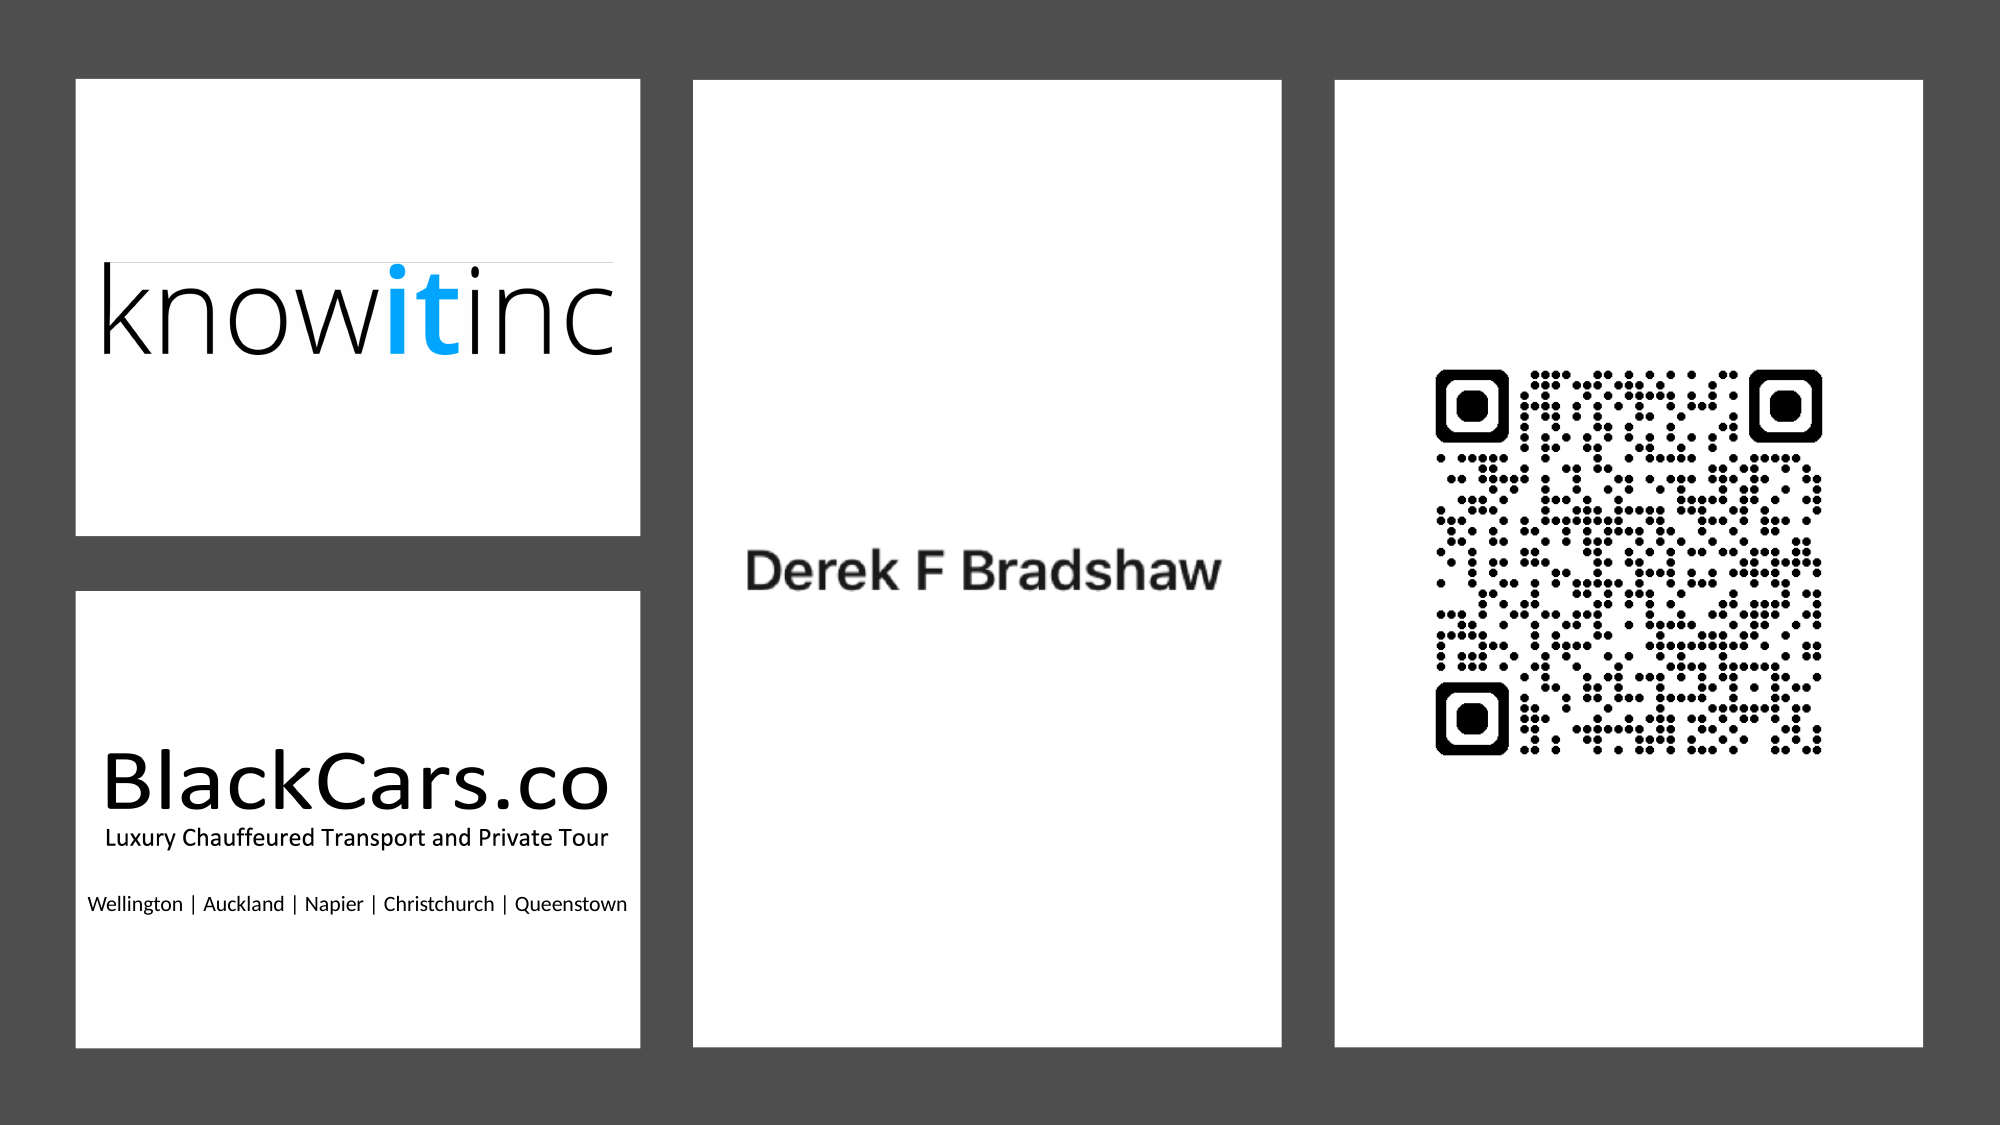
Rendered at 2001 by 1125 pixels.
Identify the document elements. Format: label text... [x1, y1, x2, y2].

picture [101, 259, 615, 358]
text_box [0, 0, 2000, 1125]
picture [1394, 327, 1864, 798]
text_box [691, 78, 1284, 1049]
text_box [74, 589, 642, 882]
text_box Wellington | Auckland | Napier | Christchurch | Queenstown [63, 882, 653, 924]
text_box [1332, 78, 1925, 1049]
picture [101, 739, 612, 872]
picture [718, 519, 1253, 608]
text_box [74, 77, 642, 538]
text_box [74, 924, 642, 1051]
